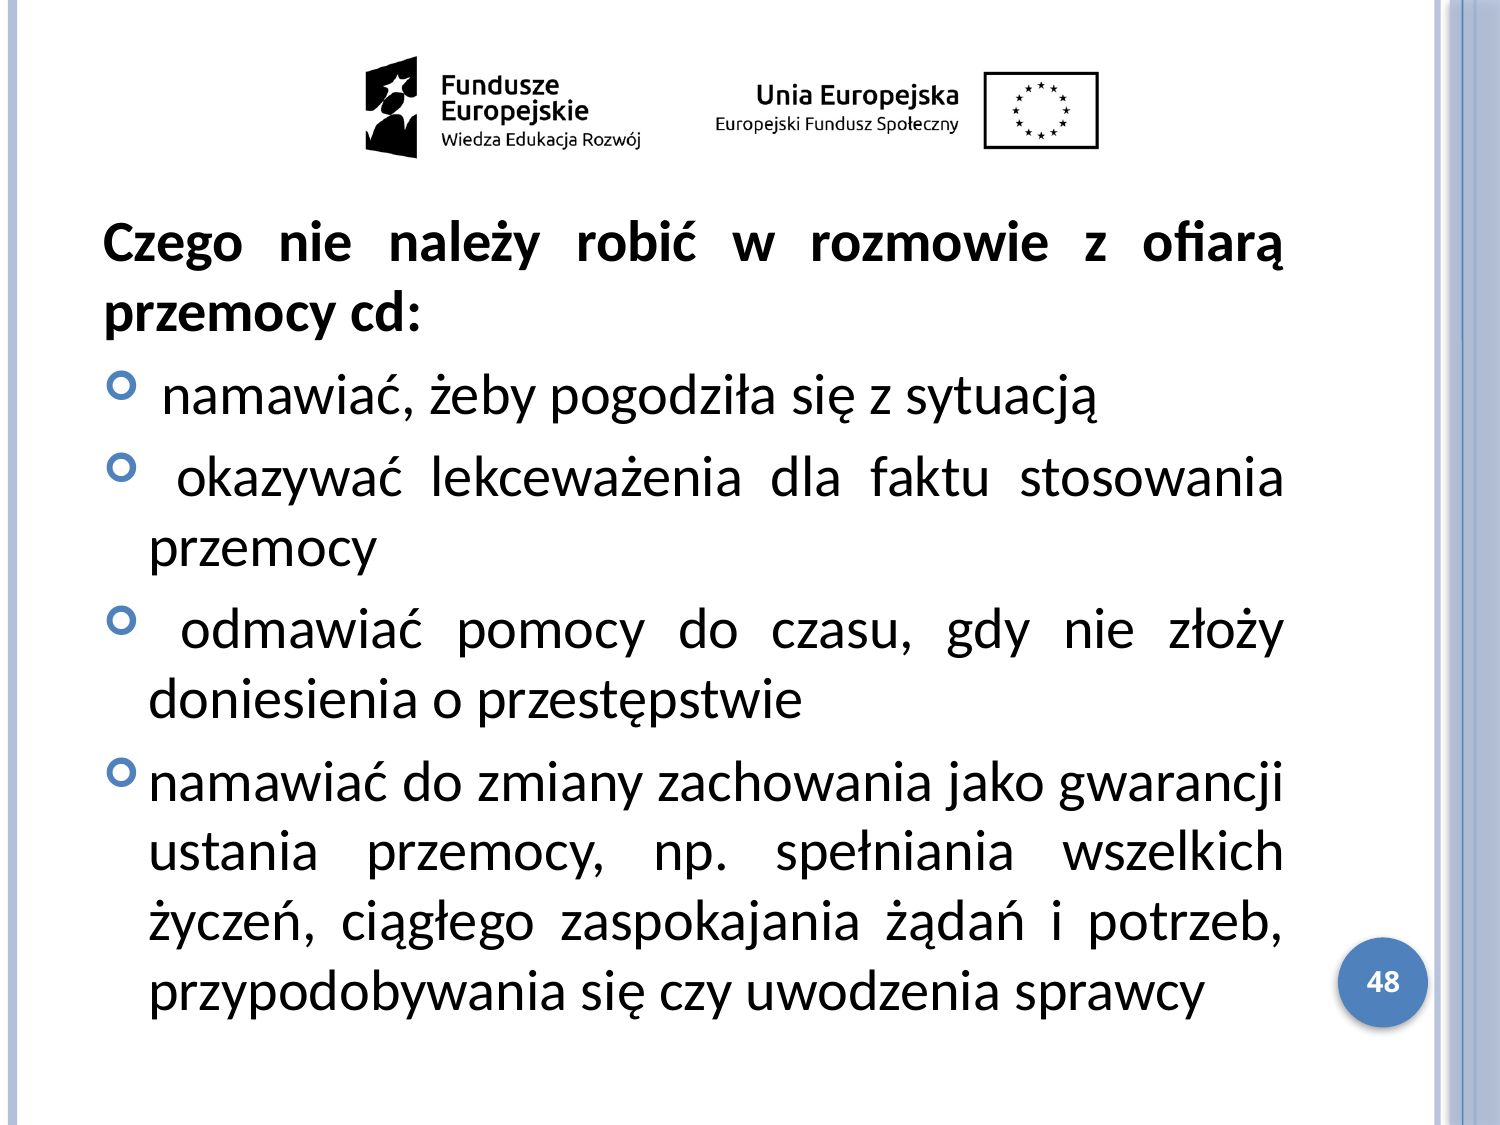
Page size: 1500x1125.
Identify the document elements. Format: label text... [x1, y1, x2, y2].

slide_number 48 [1333, 940, 1434, 1027]
picture [340, 30, 1124, 184]
list Czego nie należy robić w rozmowie z ofiarą przemocy cd: namawiać, żeby pogodziła się z sytuacją okazywać lekceważenia dla faktu stosowania przemocy odmawiać pomocy do czasu, gdy nie złoży doniesienia o przestępstwie namawiać do zmiany zachowania jako gwarancji ustania przemocy, np. spełniania wszelkich życzeń, ciągłego zaspokajania żądań i potrzeb, przypodobywania się czy uwodzenia sprawcy [88, 196, 1300, 1062]
